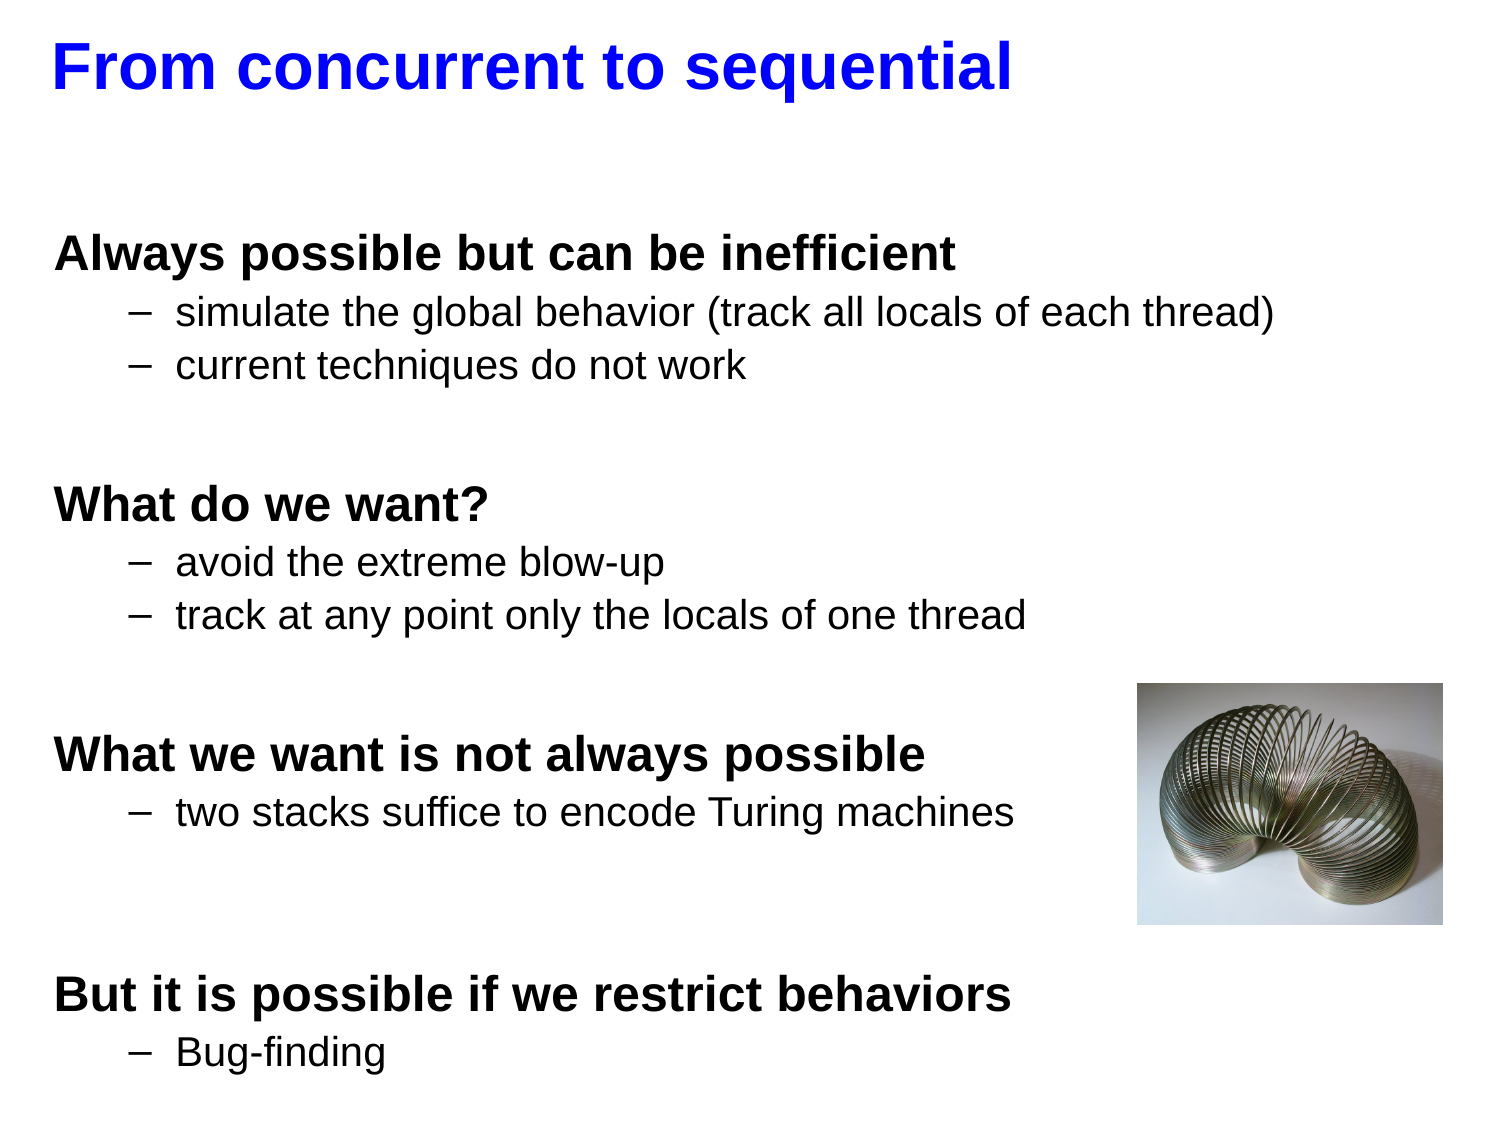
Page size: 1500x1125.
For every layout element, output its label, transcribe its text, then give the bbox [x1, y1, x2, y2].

title From concurrent to sequential [0, 0, 1500, 126]
list Always possible but can be inefficient simulate the global behavior (track all locals of each thread) current techniques do not work What do we want? avoid the extreme blow-up track at any point only the locals of one thread What we want is not always possible two stacks suffice to encode Turing machines But it is possible if we restrict behaviors Bug-finding [38, 149, 1500, 1057]
picture [1137, 683, 1444, 926]
